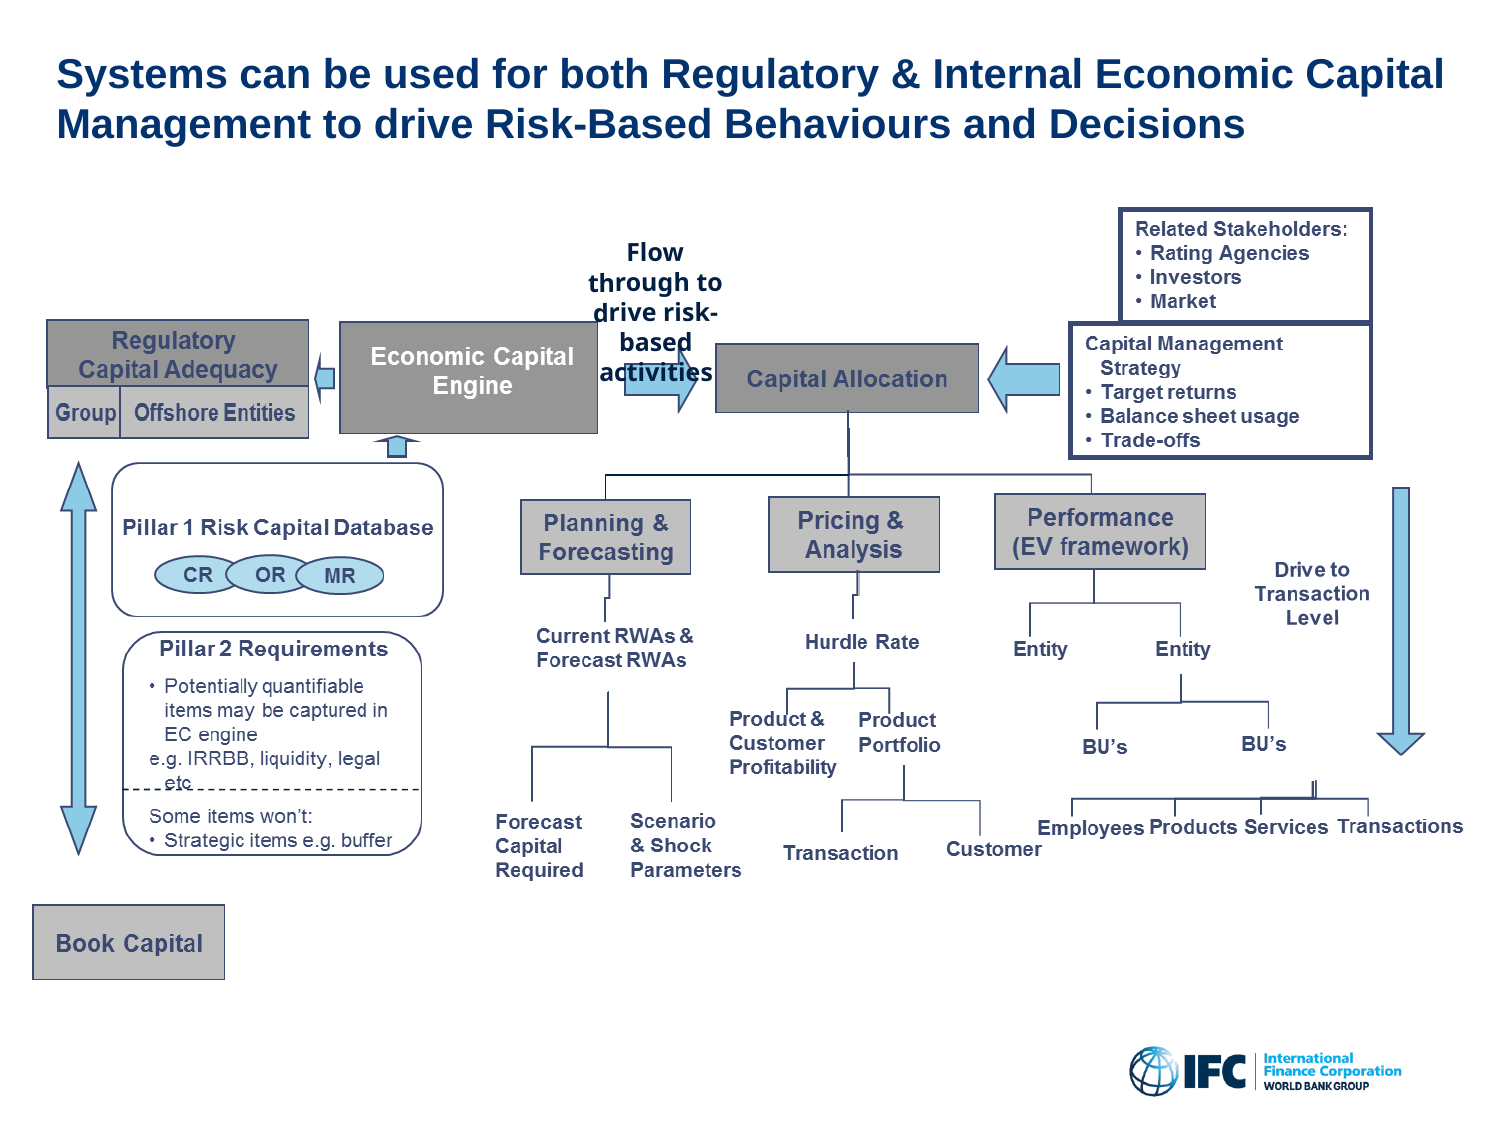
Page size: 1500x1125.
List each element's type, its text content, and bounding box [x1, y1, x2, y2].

title Systems can be used for both Regulatory & Internal Economic Capital Management to drive Risk-Based Behaviours and Decisions [56, 49, 1453, 147]
picture [1124, 1041, 1447, 1100]
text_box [32, 207, 1476, 981]
